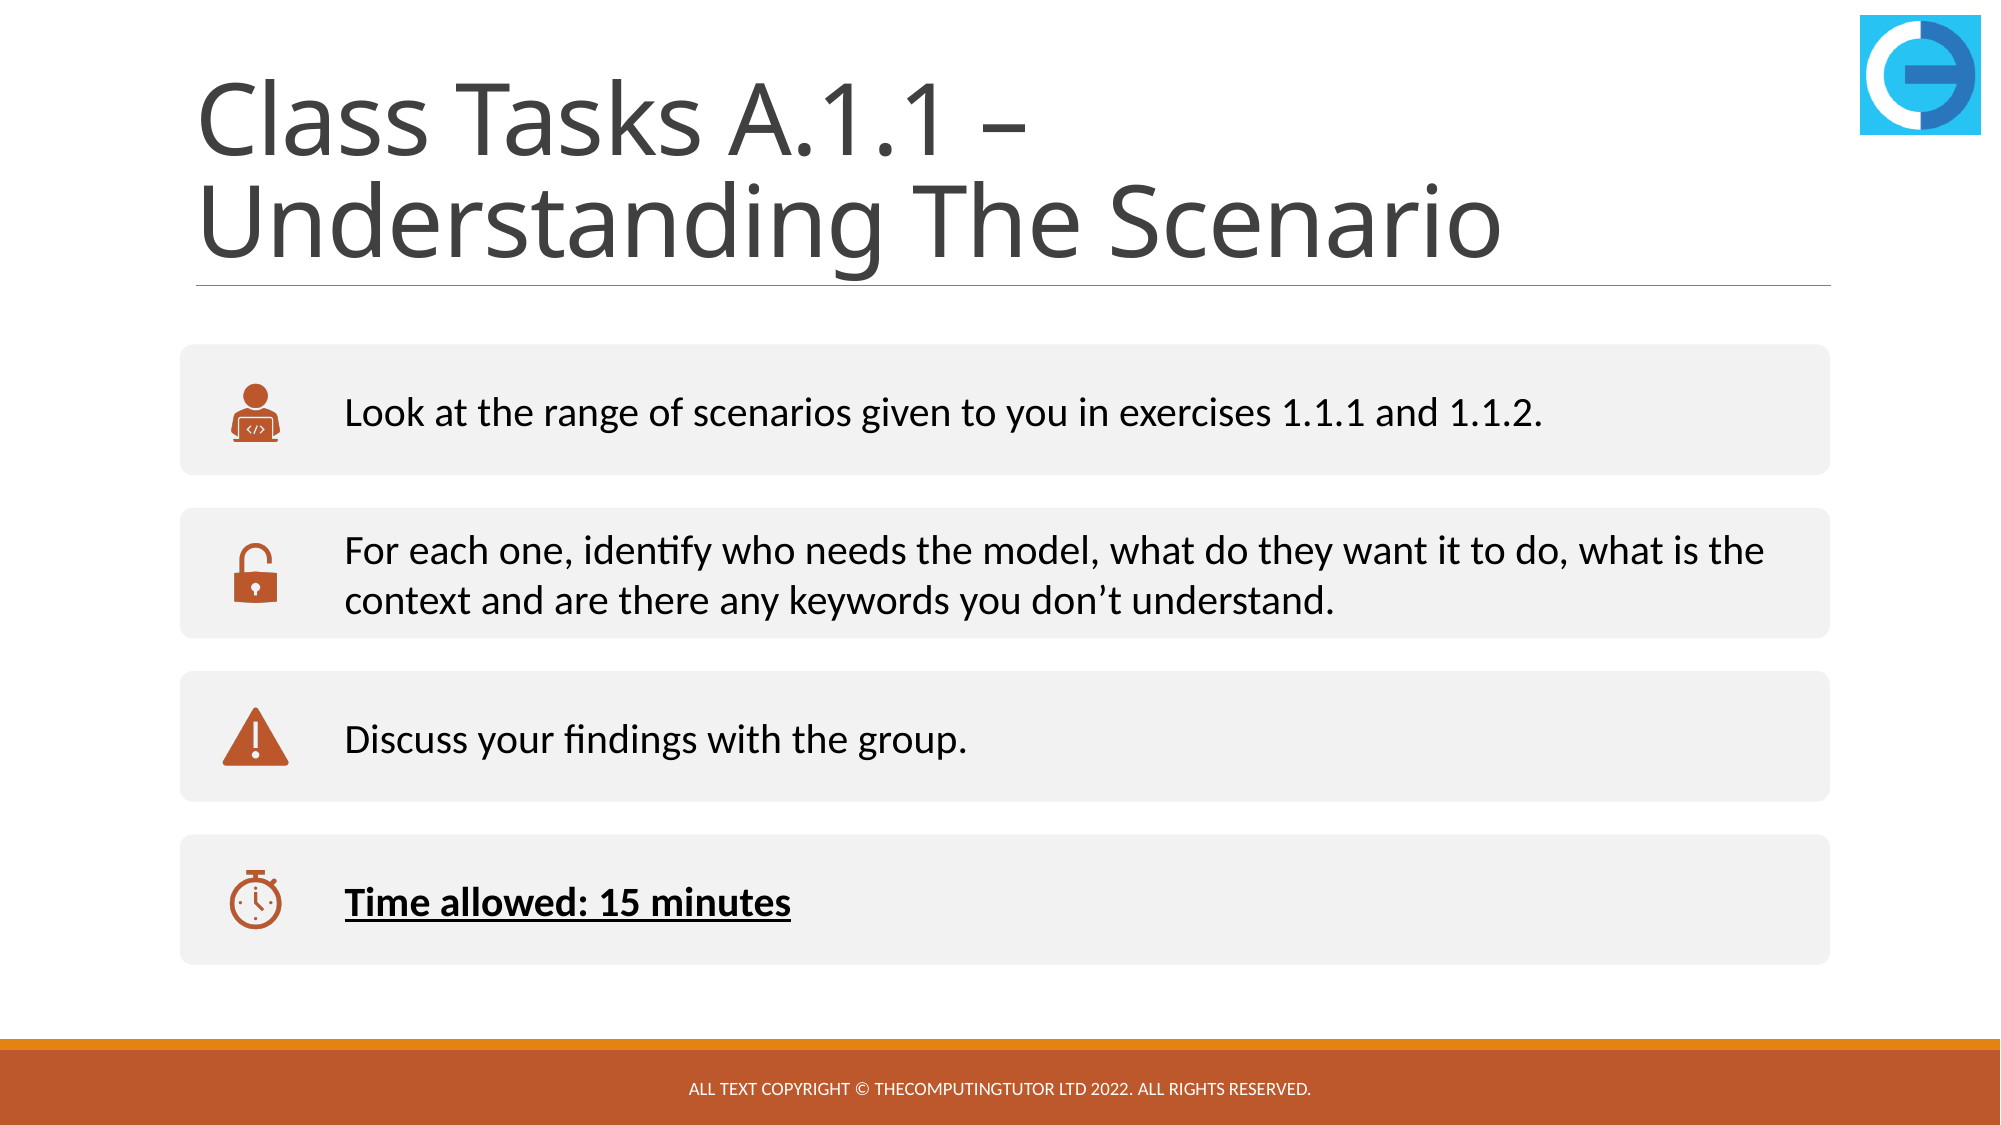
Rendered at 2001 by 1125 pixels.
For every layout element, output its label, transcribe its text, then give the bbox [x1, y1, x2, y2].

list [179, 343, 1831, 966]
footer All text copyright © TheComputingTutor Ltd 2022. All rights Reserved. [604, 1059, 1396, 1120]
picture [1860, 15, 1981, 135]
title Class Tasks A.1.1 – Understanding The Scenario [180, 47, 1830, 285]
